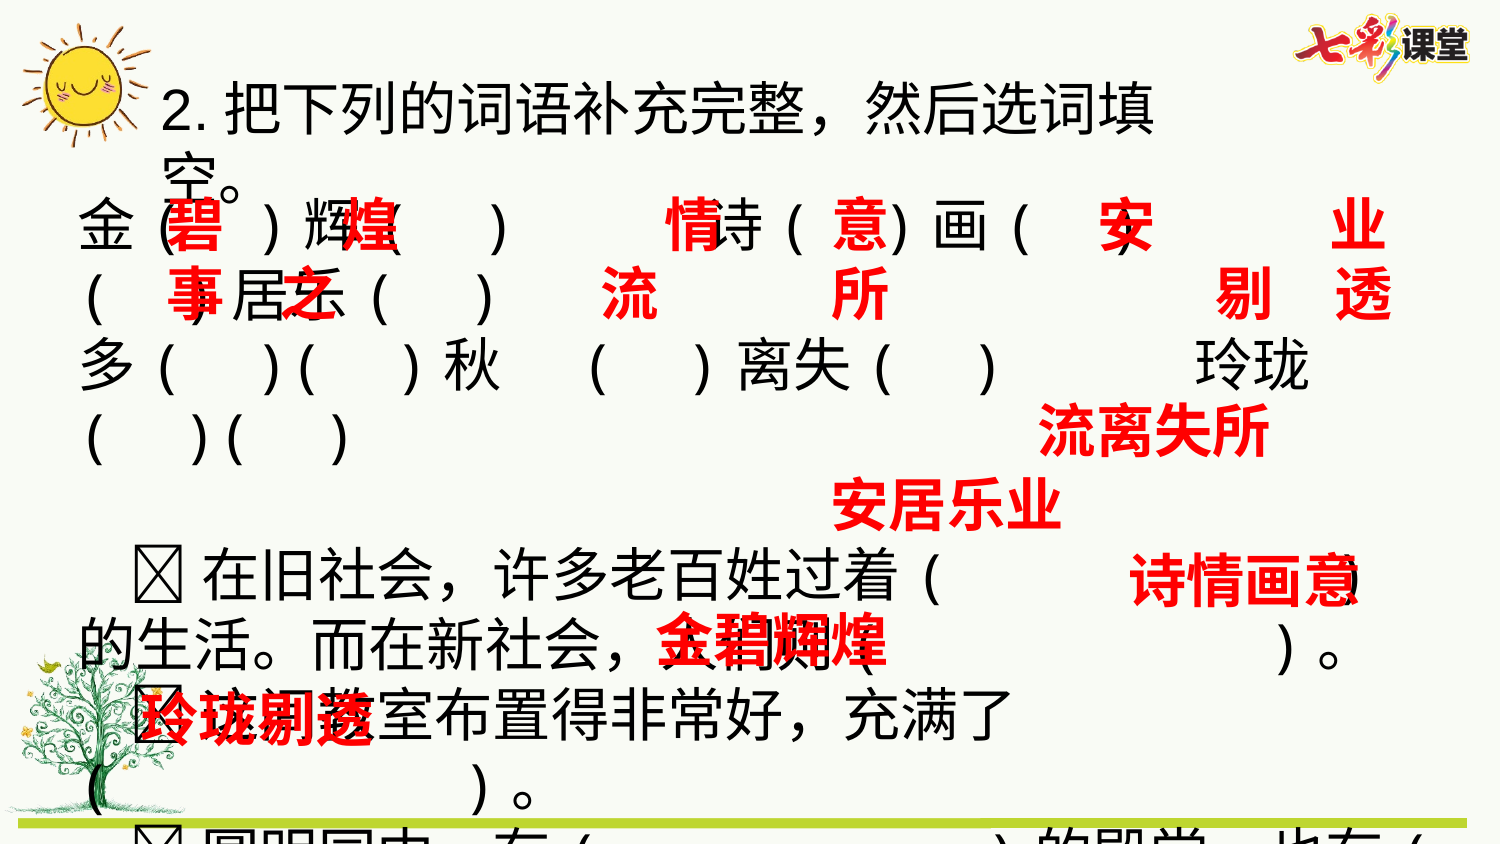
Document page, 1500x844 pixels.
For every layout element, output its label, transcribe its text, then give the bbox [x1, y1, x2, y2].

text_box 玲珑剔透 [125, 676, 504, 761]
text_box 情 [649, 181, 738, 266]
text_box 之 [265, 249, 346, 615]
text_box 所 [816, 249, 905, 335]
text_box 事 [151, 249, 251, 475]
picture [1291, 9, 1472, 87]
text_box 剔 [1201, 249, 1290, 335]
text_box 流 [585, 249, 661, 615]
text_box 金( )辉( ) 诗( )画( ) ( )居乐( ) 多( )( )秋 ( )离失( ) 玲珑( )( ) 在旧社会，许多老百姓过着( )的生活。而在新社会，人们则( )。 这间教室布置得非常好，充满了( )。 圆明园中，有( )的殿堂，也有( )的亭台楼阁。 [62, 181, 1450, 844]
picture [0, 608, 62, 844]
text_box 碧 [151, 181, 219, 266]
text_box 意 [816, 181, 905, 249]
text_box 透 [1319, 249, 1407, 335]
text_box 安居乐业 [815, 461, 1097, 546]
text_box 2.把下列的词语补充完整，然后选词填空。 [145, 65, 1246, 181]
picture [0, 0, 173, 172]
text_box 安 [1082, 181, 1171, 266]
text_box 诗情画意 [1113, 536, 1466, 622]
text_box 业 [1314, 181, 1411, 266]
picture [1450, 771, 1467, 844]
text_box 流离失所 [1023, 386, 1328, 472]
text_box 金碧辉煌 [641, 595, 1034, 681]
text_box 煌 [326, 181, 416, 266]
